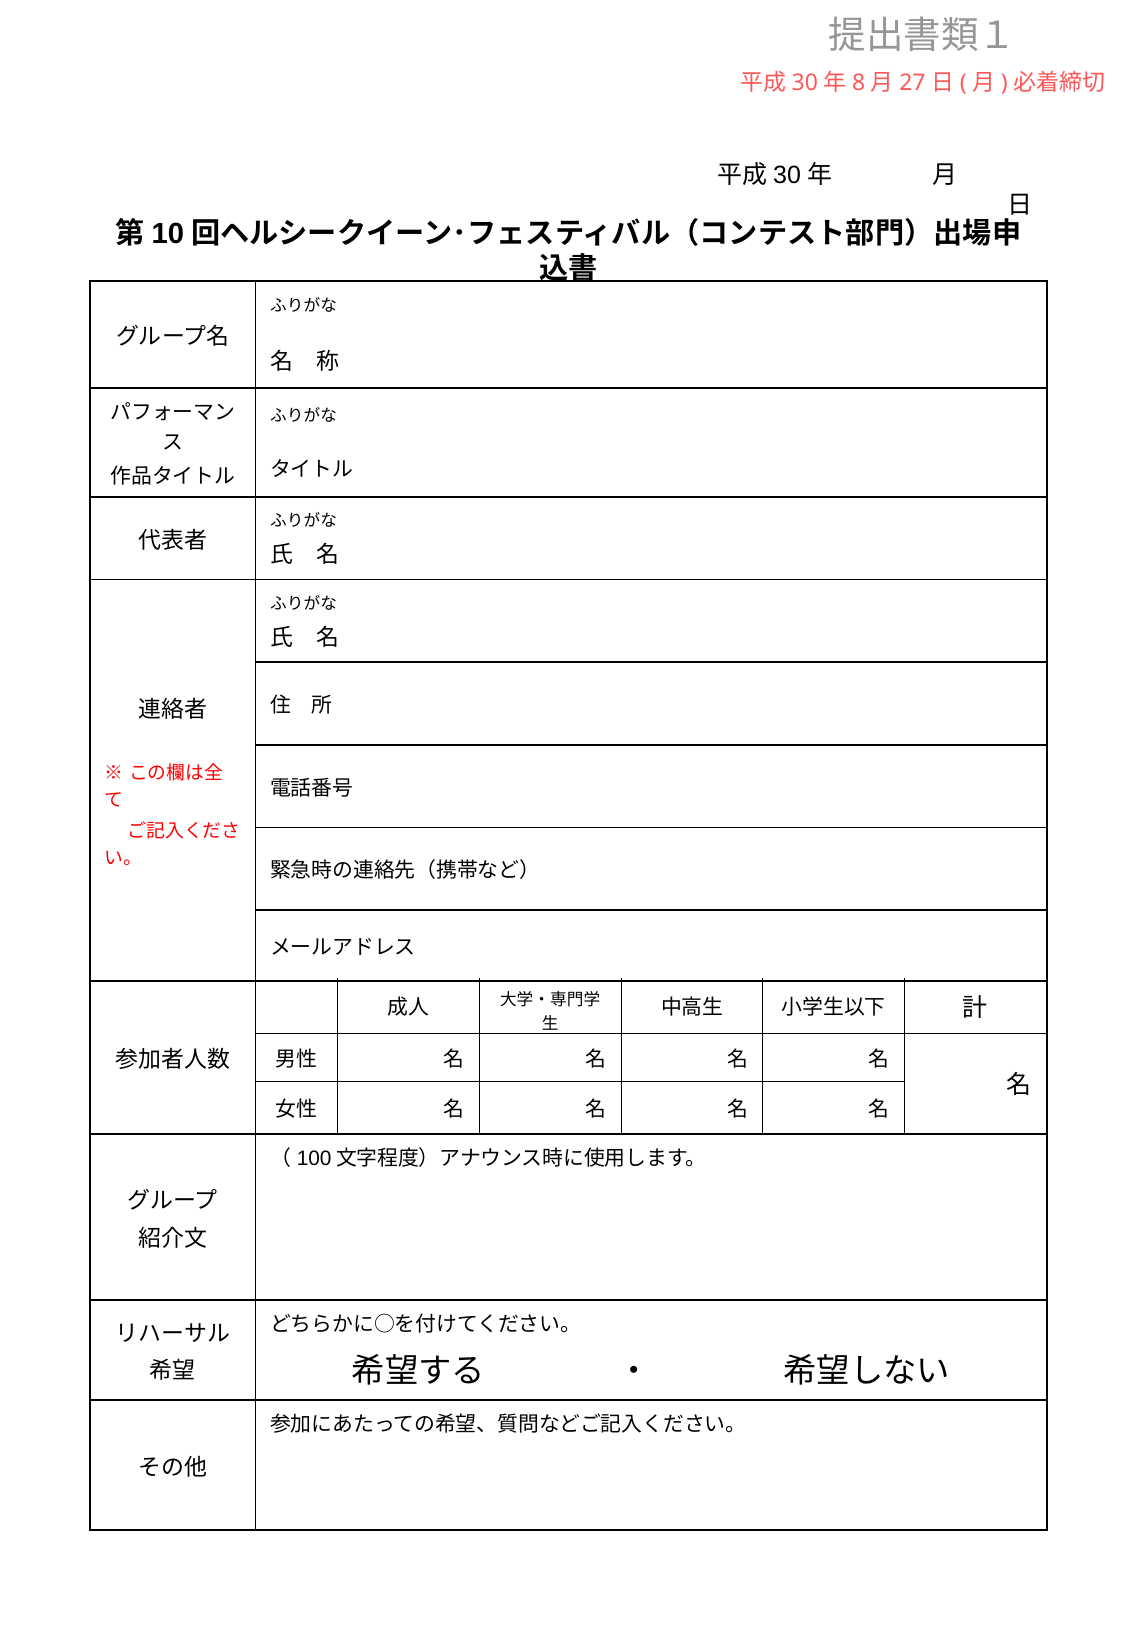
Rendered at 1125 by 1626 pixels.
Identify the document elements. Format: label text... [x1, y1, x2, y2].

table_header グループ名 [91, 292, 255, 387]
table_cell 名 [905, 1034, 1046, 1133]
table_cell （100文字程度）アナウンス時に使用します。 [256, 1135, 1046, 1299]
text_box 平成30年 月 日 [680, 151, 1047, 226]
table_cell 名 [480, 1034, 621, 1081]
table_cell 緊急時の連絡先（携帯など） [256, 828, 1046, 909]
text_box 提出書類１ 平成30年8月27日(月)必着締切 [727, 9, 1118, 97]
table_cell ふりがな タイトル [256, 389, 1046, 496]
table_header 中高生 [622, 978, 762, 1033]
table_header 計 [905, 978, 1046, 1033]
table_header 大学・専門学生 [480, 978, 621, 1033]
table_header 成人 [338, 978, 479, 1033]
table_cell 名 [338, 1034, 479, 1081]
table_cell 名 [480, 1082, 621, 1133]
table_cell 連絡者 ※この欄は全て ご記入ください。 [91, 580, 255, 980]
table_cell 電話番号 [256, 746, 1046, 827]
table_cell ふりがな 氏 名 [256, 498, 1046, 579]
table_cell グループ 紹介文 [91, 1135, 255, 1299]
table_cell 参加にあたっての希望、質問などご記入ください。 [256, 1401, 1046, 1529]
table_cell 名 [622, 1034, 762, 1081]
table_header [255, 978, 337, 1033]
table_cell 男性 [255, 1034, 337, 1081]
table_cell どちらかに○を付けてください。 希望する ・ 希望しない [256, 1301, 1046, 1399]
table_cell 名 [622, 1082, 762, 1133]
table_header 小学生以下 [763, 978, 904, 1033]
table_cell 代表者 [91, 498, 255, 579]
text_box 第10回ヘルシークイーン･フェスティバル（コンテスト部門）出場申込書 [90, 207, 1047, 292]
table_cell 住 所 [256, 663, 1046, 744]
table_cell メールアドレス [256, 911, 1046, 978]
table_cell 名 [763, 1082, 904, 1133]
table_cell その他 [91, 1401, 255, 1529]
table_header ふりがな 名 称 [256, 292, 1046, 387]
table_cell ふりがな 氏 名 [256, 580, 1046, 661]
table_cell 参加者人数 [91, 982, 255, 1133]
table_cell リハーサル 希望 [91, 1301, 255, 1399]
table_cell 名 [763, 1034, 904, 1081]
table_cell 名 [338, 1082, 479, 1133]
table_cell パフォーマンス 作品タイトル [91, 389, 255, 496]
table_cell 女性 [255, 1082, 337, 1133]
